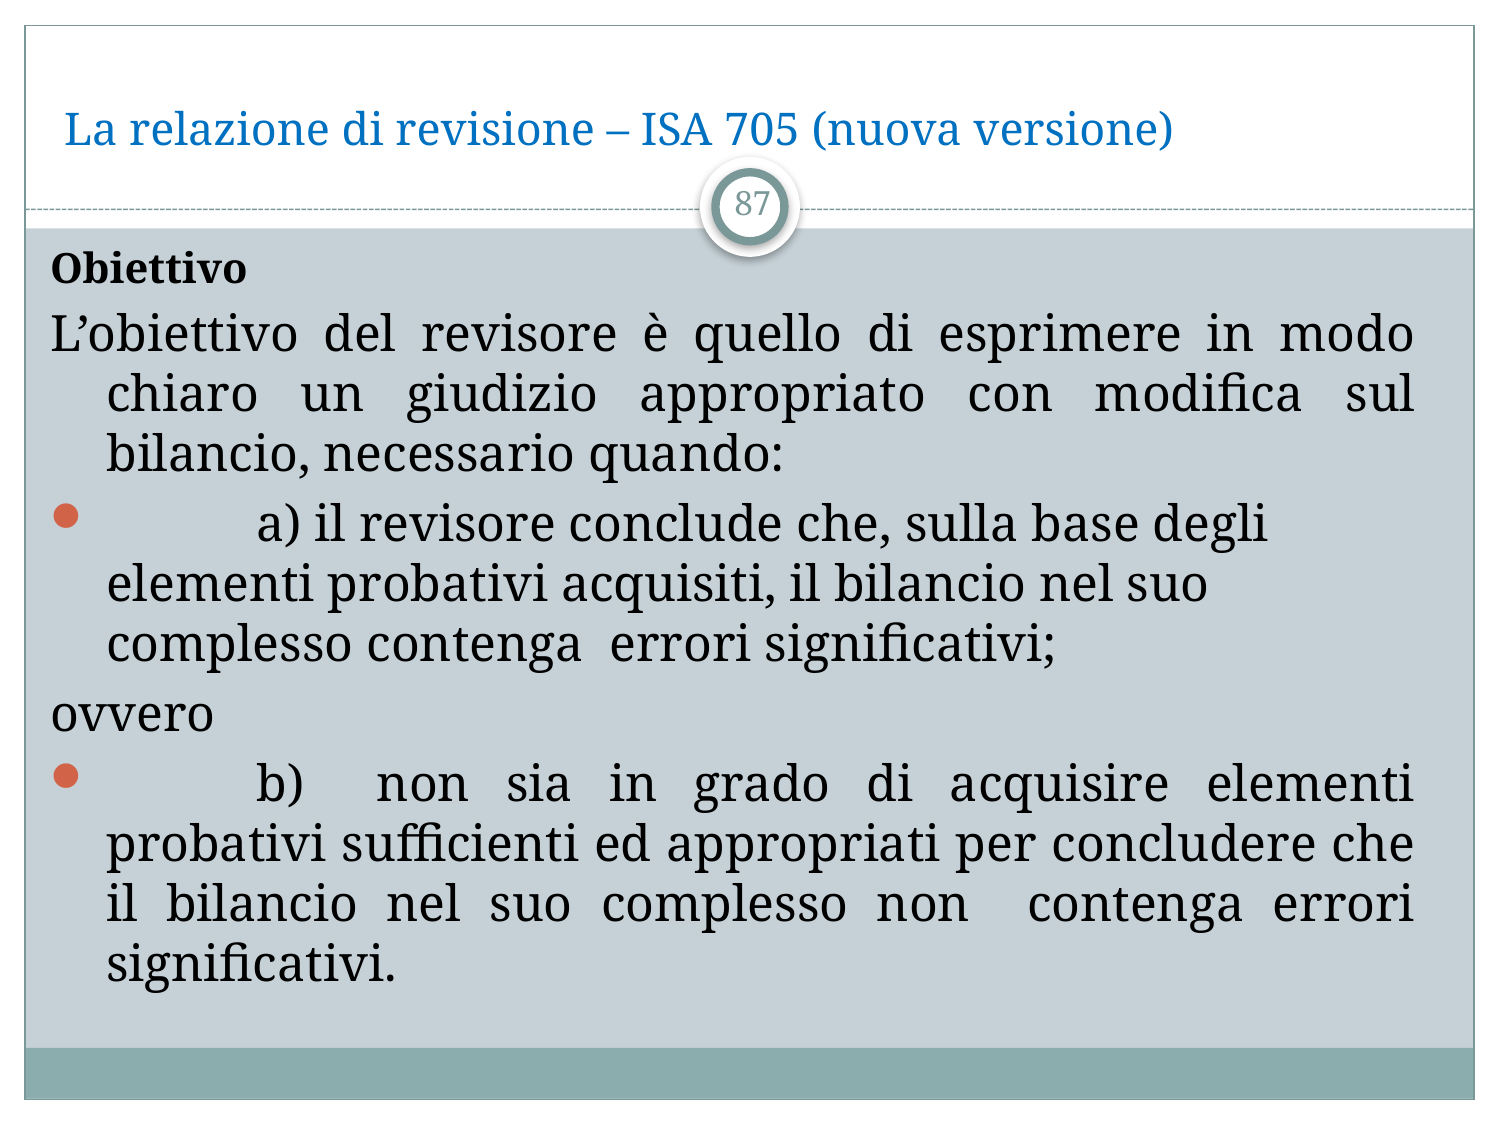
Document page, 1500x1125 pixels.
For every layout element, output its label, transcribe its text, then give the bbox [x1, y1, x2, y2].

title La relazione di revisione – ISA 705 (nuova versione) [49, 37, 1450, 162]
slide_number 87 [715, 168, 791, 241]
list Obiettivo L’obiettivo del revisore è quello di esprimere in modo chiaro un giudizio appropriato con modifica sul bilancio, necessario quando: a) il revisore conclude che, sulla base degli elementi probativi acquisiti, il bilancio nel suo complesso contenga errori significativi; ovvero b) non sia in grado di acquisire elementi probativi sufficienti ed appropriati per concludere che il bilancio nel suo complesso non contenga errori significativi. [35, 234, 1431, 985]
